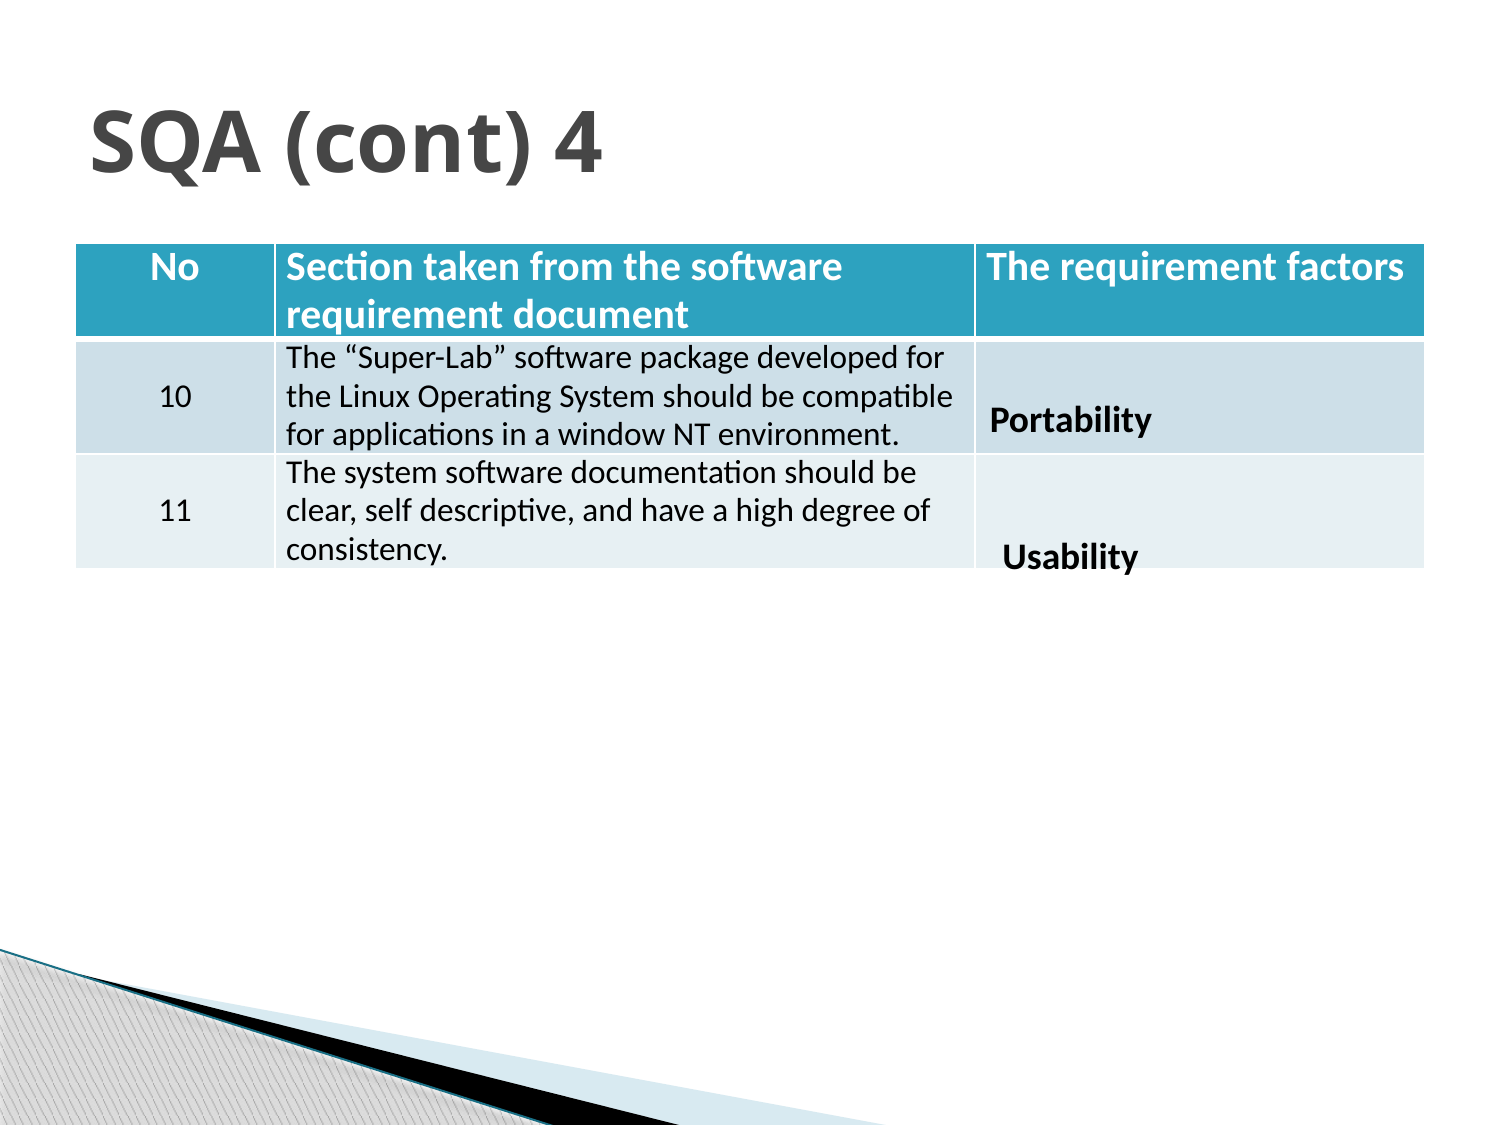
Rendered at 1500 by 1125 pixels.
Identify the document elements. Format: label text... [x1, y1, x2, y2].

table_cell 10 [76, 342, 274, 453]
table_cell [976, 455, 1424, 568]
text_box Usability [987, 524, 1200, 585]
title SQA (cont) 4 [75, 45, 1425, 233]
table_header No [76, 244, 274, 336]
table_cell [976, 342, 1424, 453]
table_cell The “Super-Lab” software package developed for the Linux Operating System should be compatible for applications in a window NT environment. [276, 342, 974, 453]
table_header Section taken from the software requirement document [276, 244, 974, 336]
text_box Portability [974, 387, 1288, 448]
table_cell 11 [76, 455, 274, 568]
table_cell The system software documentation should be clear, self descriptive, and have a high degree of consistency. [276, 455, 974, 568]
table_header The requirement factors [976, 244, 1424, 336]
